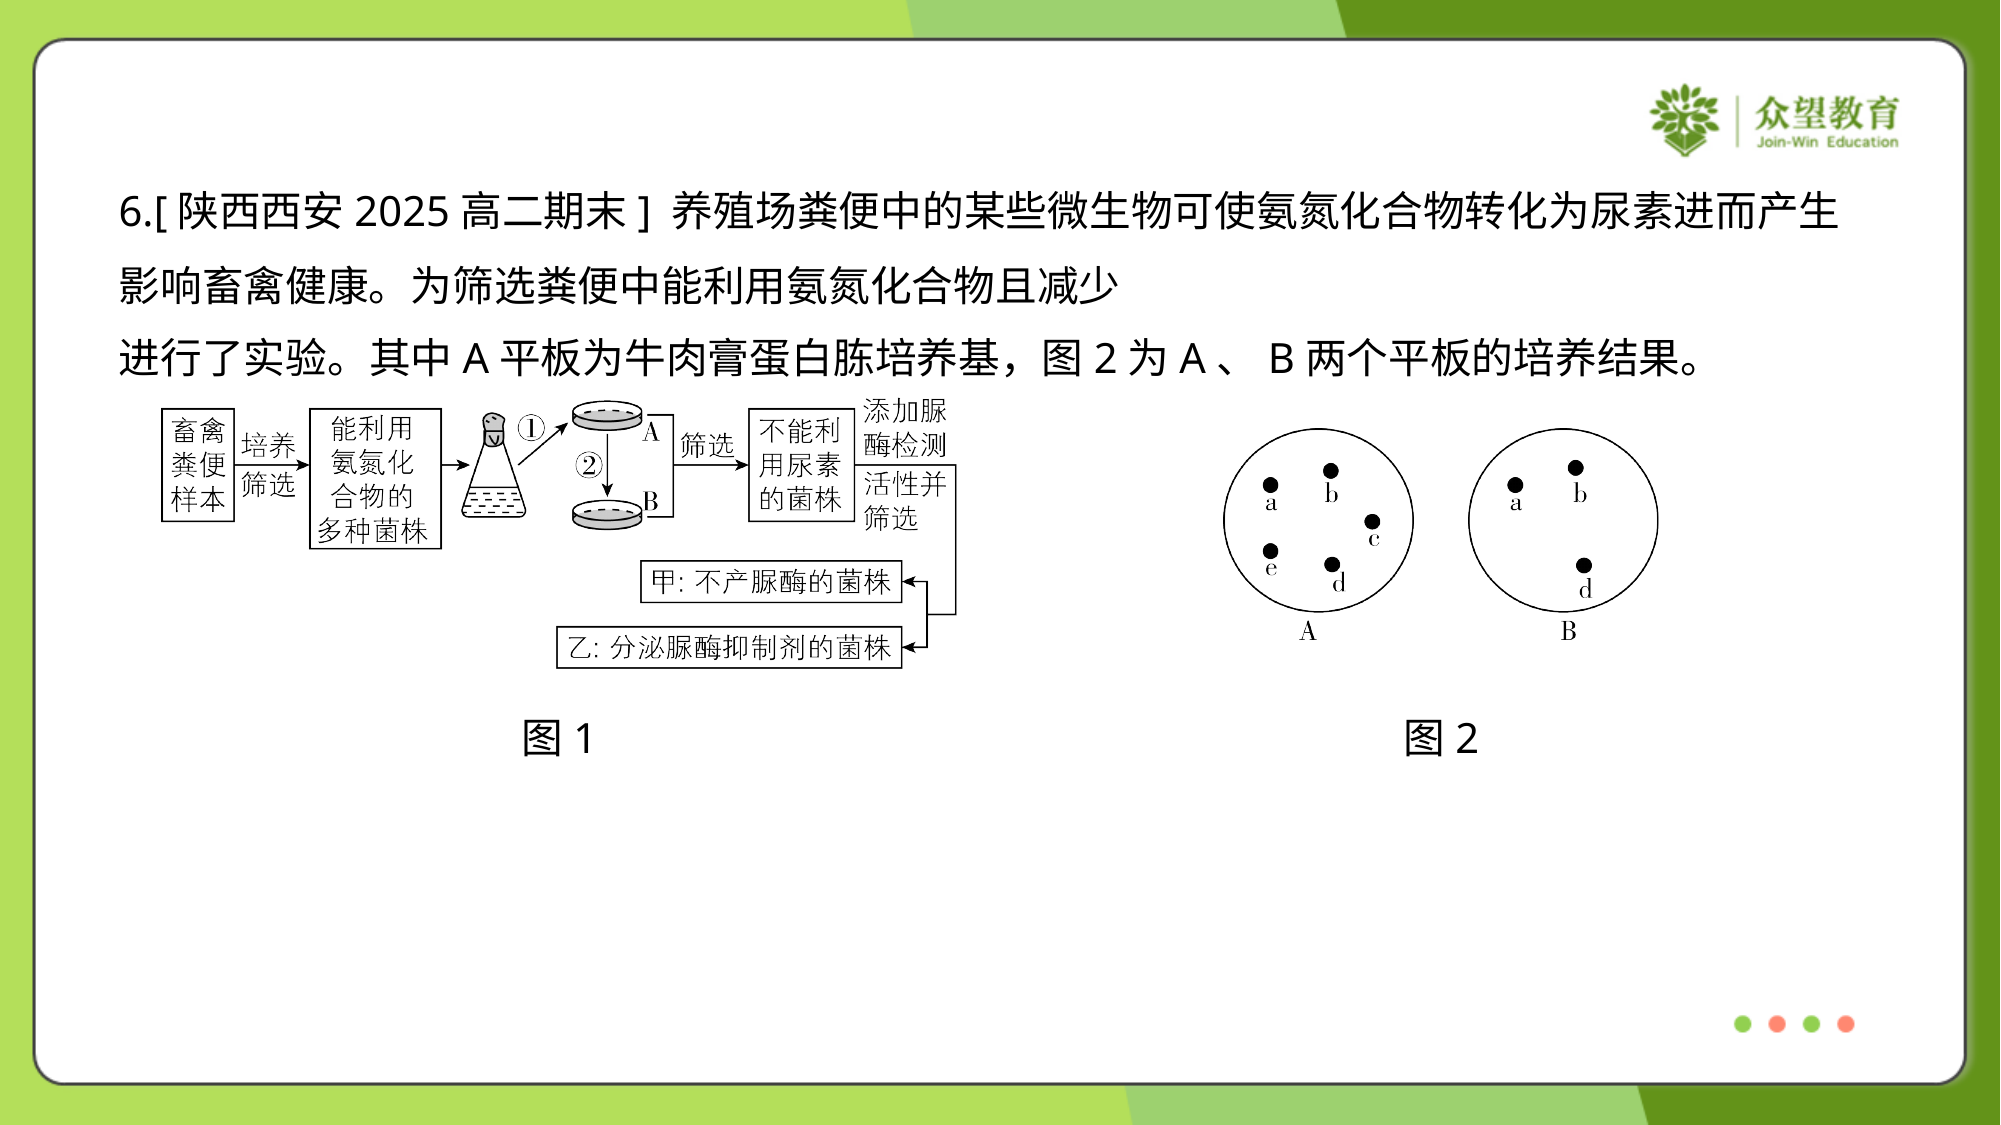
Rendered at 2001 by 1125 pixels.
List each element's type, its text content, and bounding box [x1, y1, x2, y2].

text_box 图2 [1403, 688, 1480, 823]
text_box 图1 [521, 688, 598, 823]
picture [0, 0, 2000, 1125]
